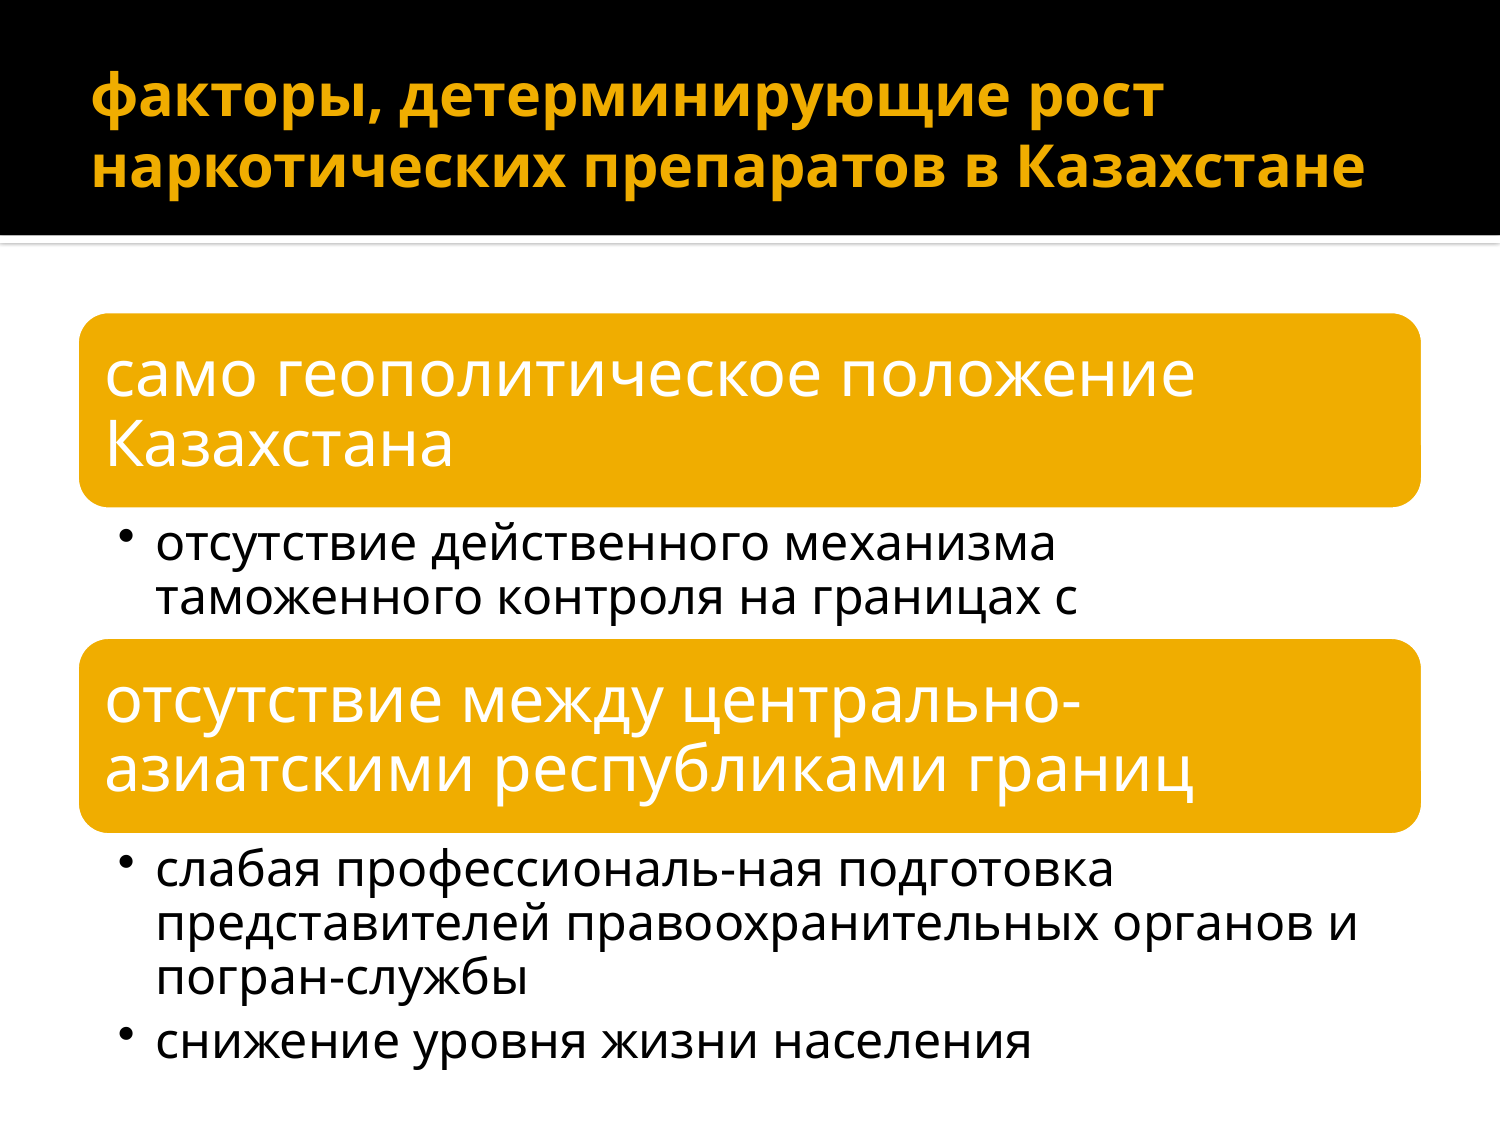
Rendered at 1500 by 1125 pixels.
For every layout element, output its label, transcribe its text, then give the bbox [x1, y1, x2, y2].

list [74, 291, 1425, 1050]
title факторы, детерминирующие рост наркотических препаратов в Казахстане [75, 25, 1425, 231]
